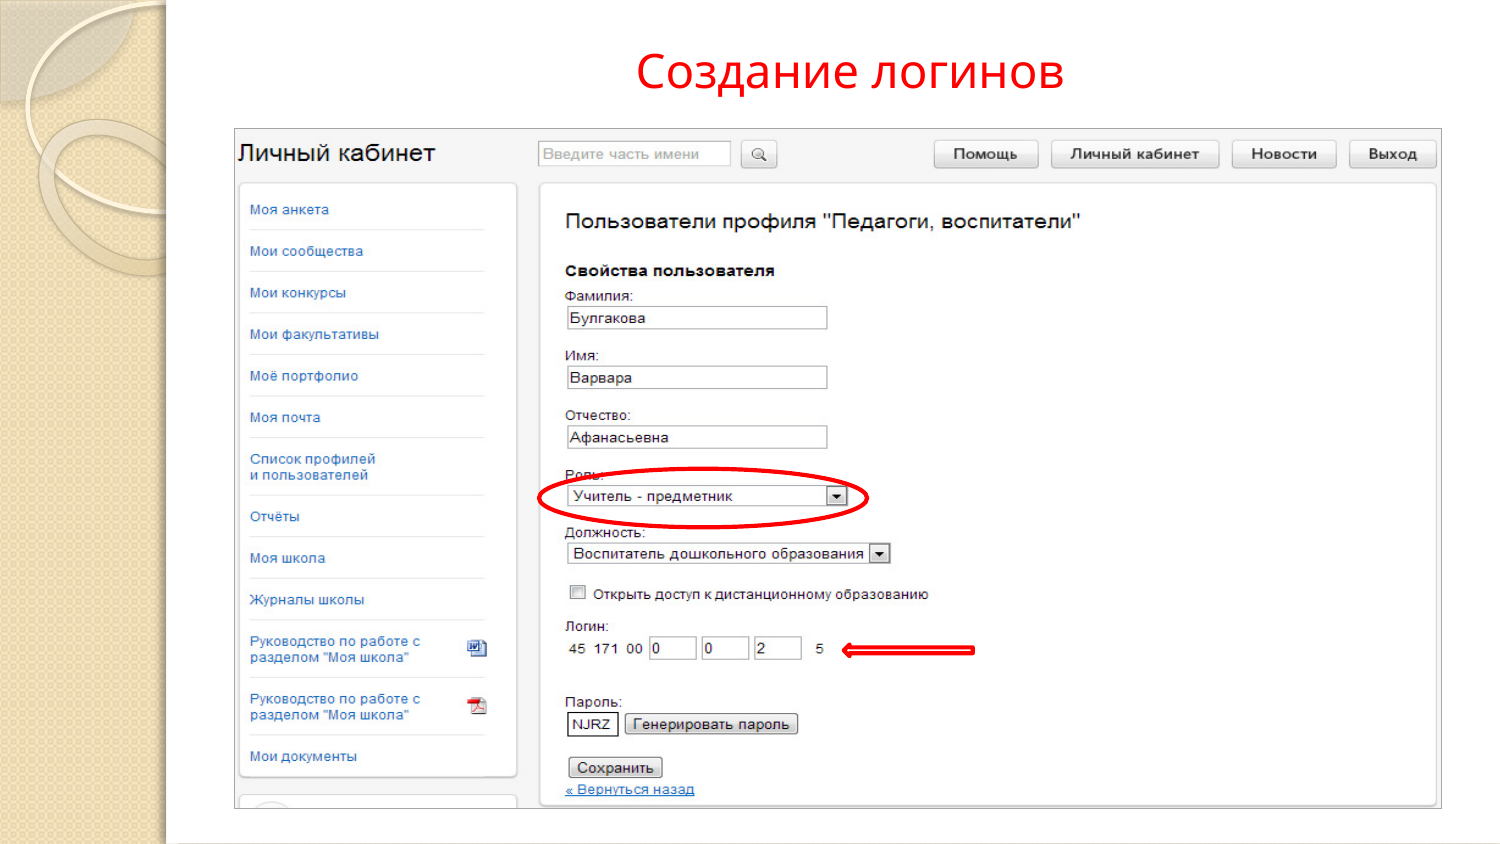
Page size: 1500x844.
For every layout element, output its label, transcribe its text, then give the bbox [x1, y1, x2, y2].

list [234, 128, 1442, 809]
title Создание логинов [235, 33, 1466, 106]
